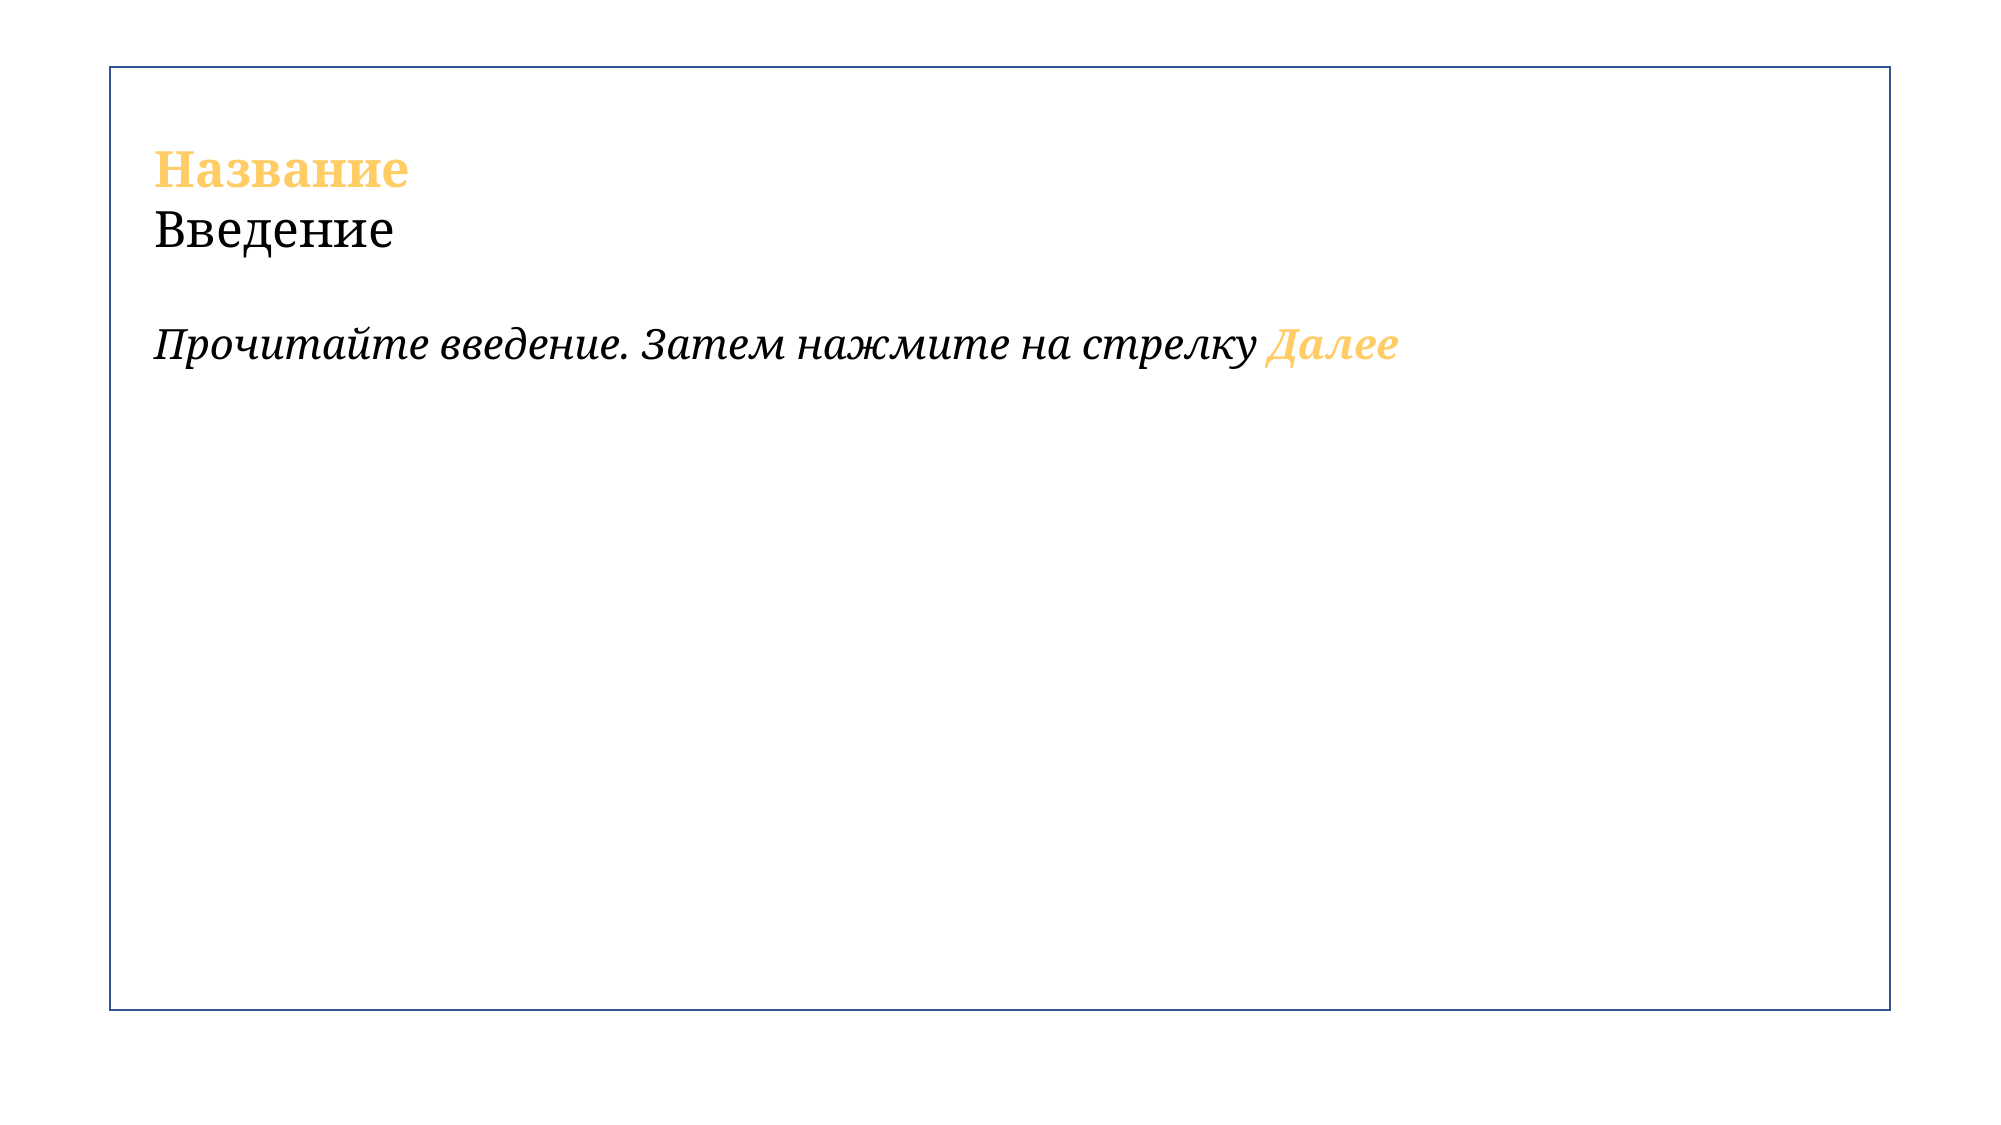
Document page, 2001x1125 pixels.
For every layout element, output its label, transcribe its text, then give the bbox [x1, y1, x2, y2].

text_box Название Введение Прочитайте введение. Затем нажмите на стрелку Далее [139, 130, 1848, 435]
text_box Введение Прочитайте введение. Затем нажмите на [109, 66, 1891, 1011]
